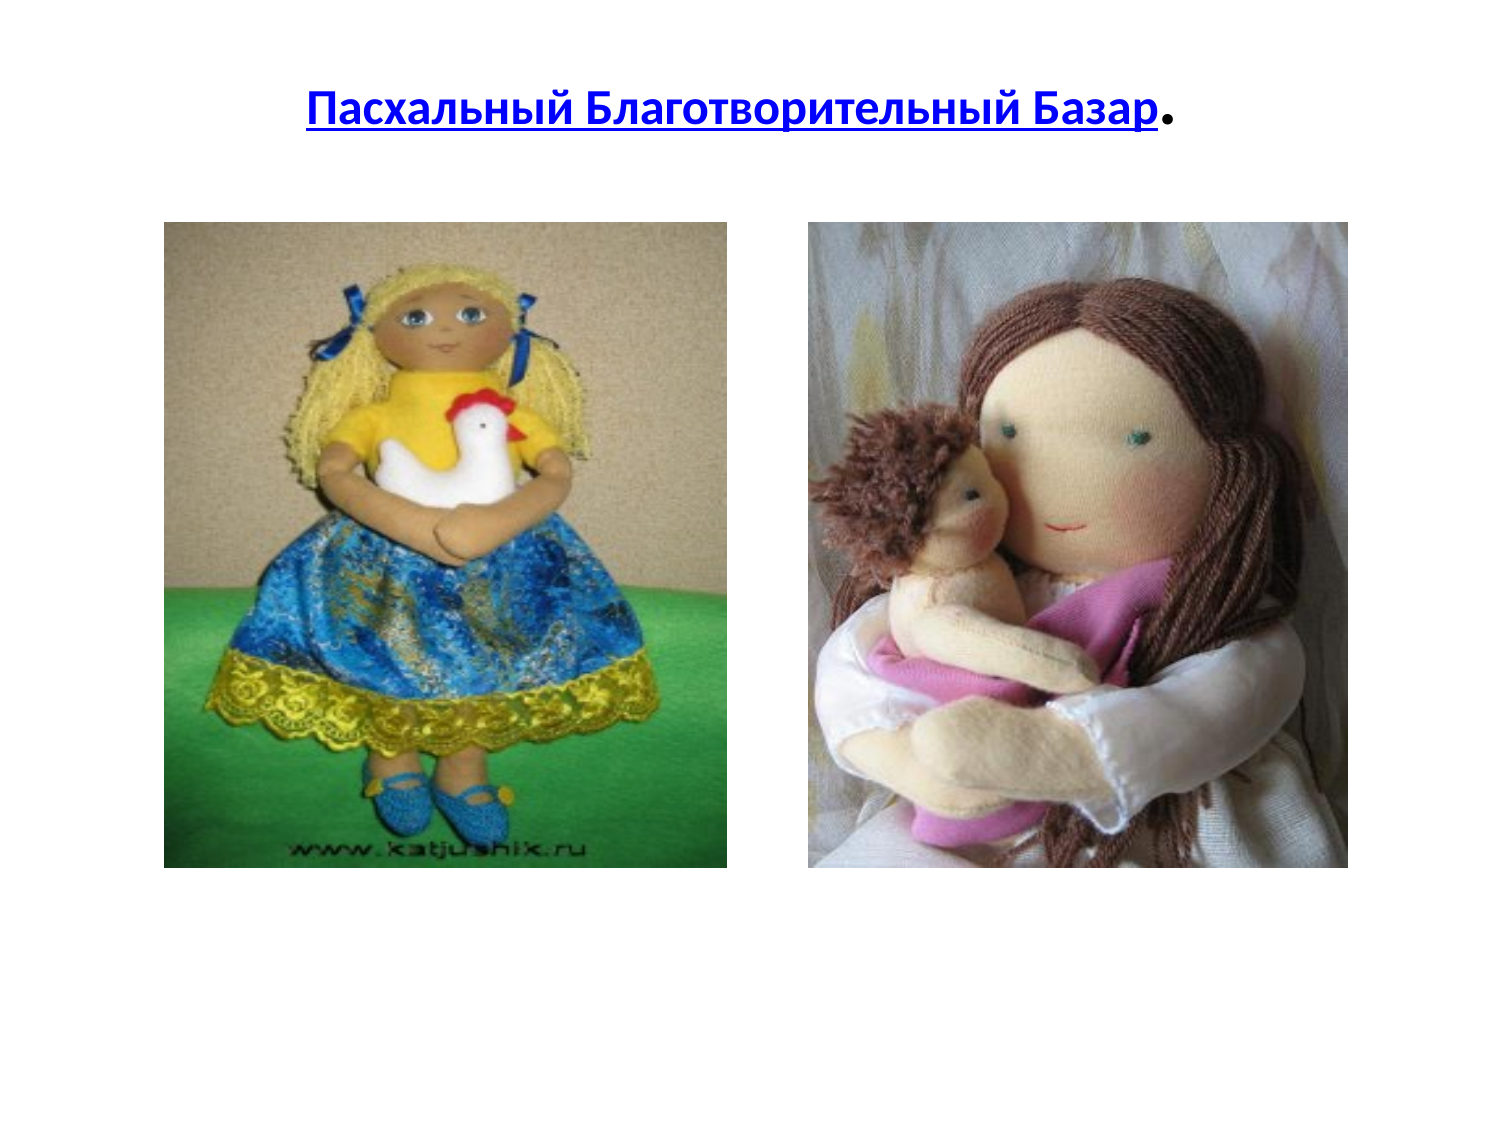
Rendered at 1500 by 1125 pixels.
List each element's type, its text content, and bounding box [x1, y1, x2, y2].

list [808, 222, 1348, 868]
title Пасхальный Благотворительный Базар. [75, 45, 1425, 233]
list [163, 222, 727, 869]
